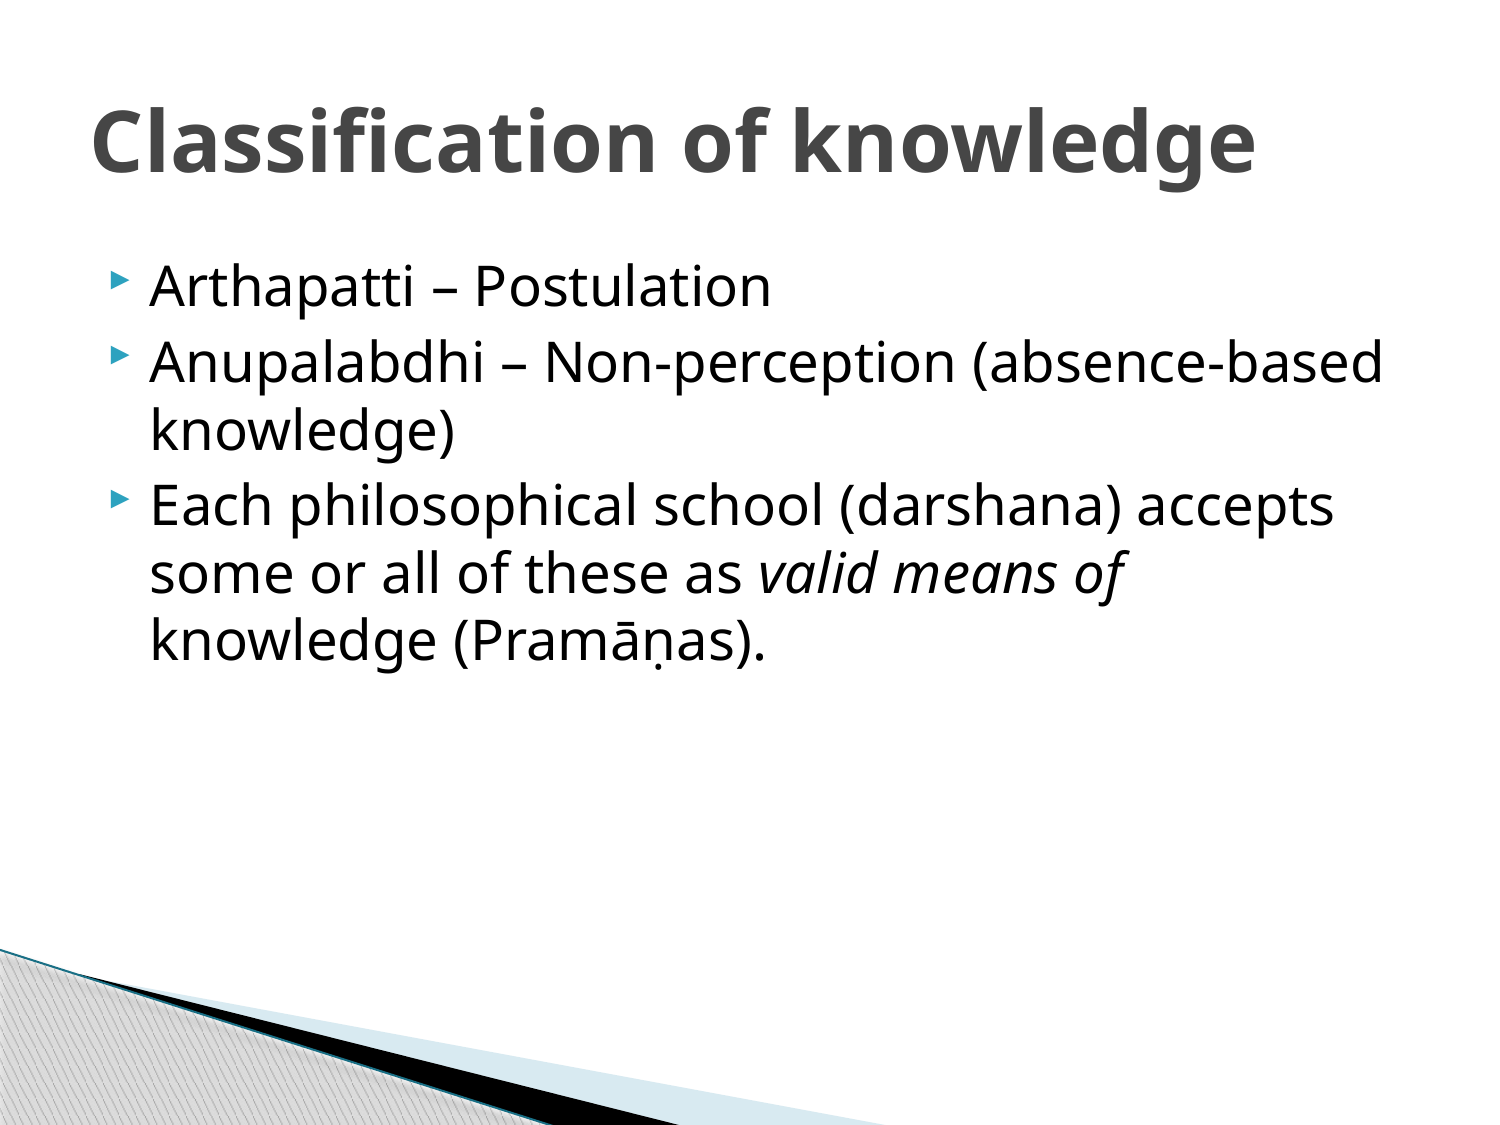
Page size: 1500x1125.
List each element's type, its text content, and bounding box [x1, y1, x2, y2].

list Arthapatti – Postulation Anupalabdhi – Non-perception (absence-based knowledge) Each philosophical school (darshana) accepts some or all of these as valid means of knowledge (Pramāṇas). [75, 243, 1425, 986]
title Classification of knowledge [75, 45, 1425, 233]
